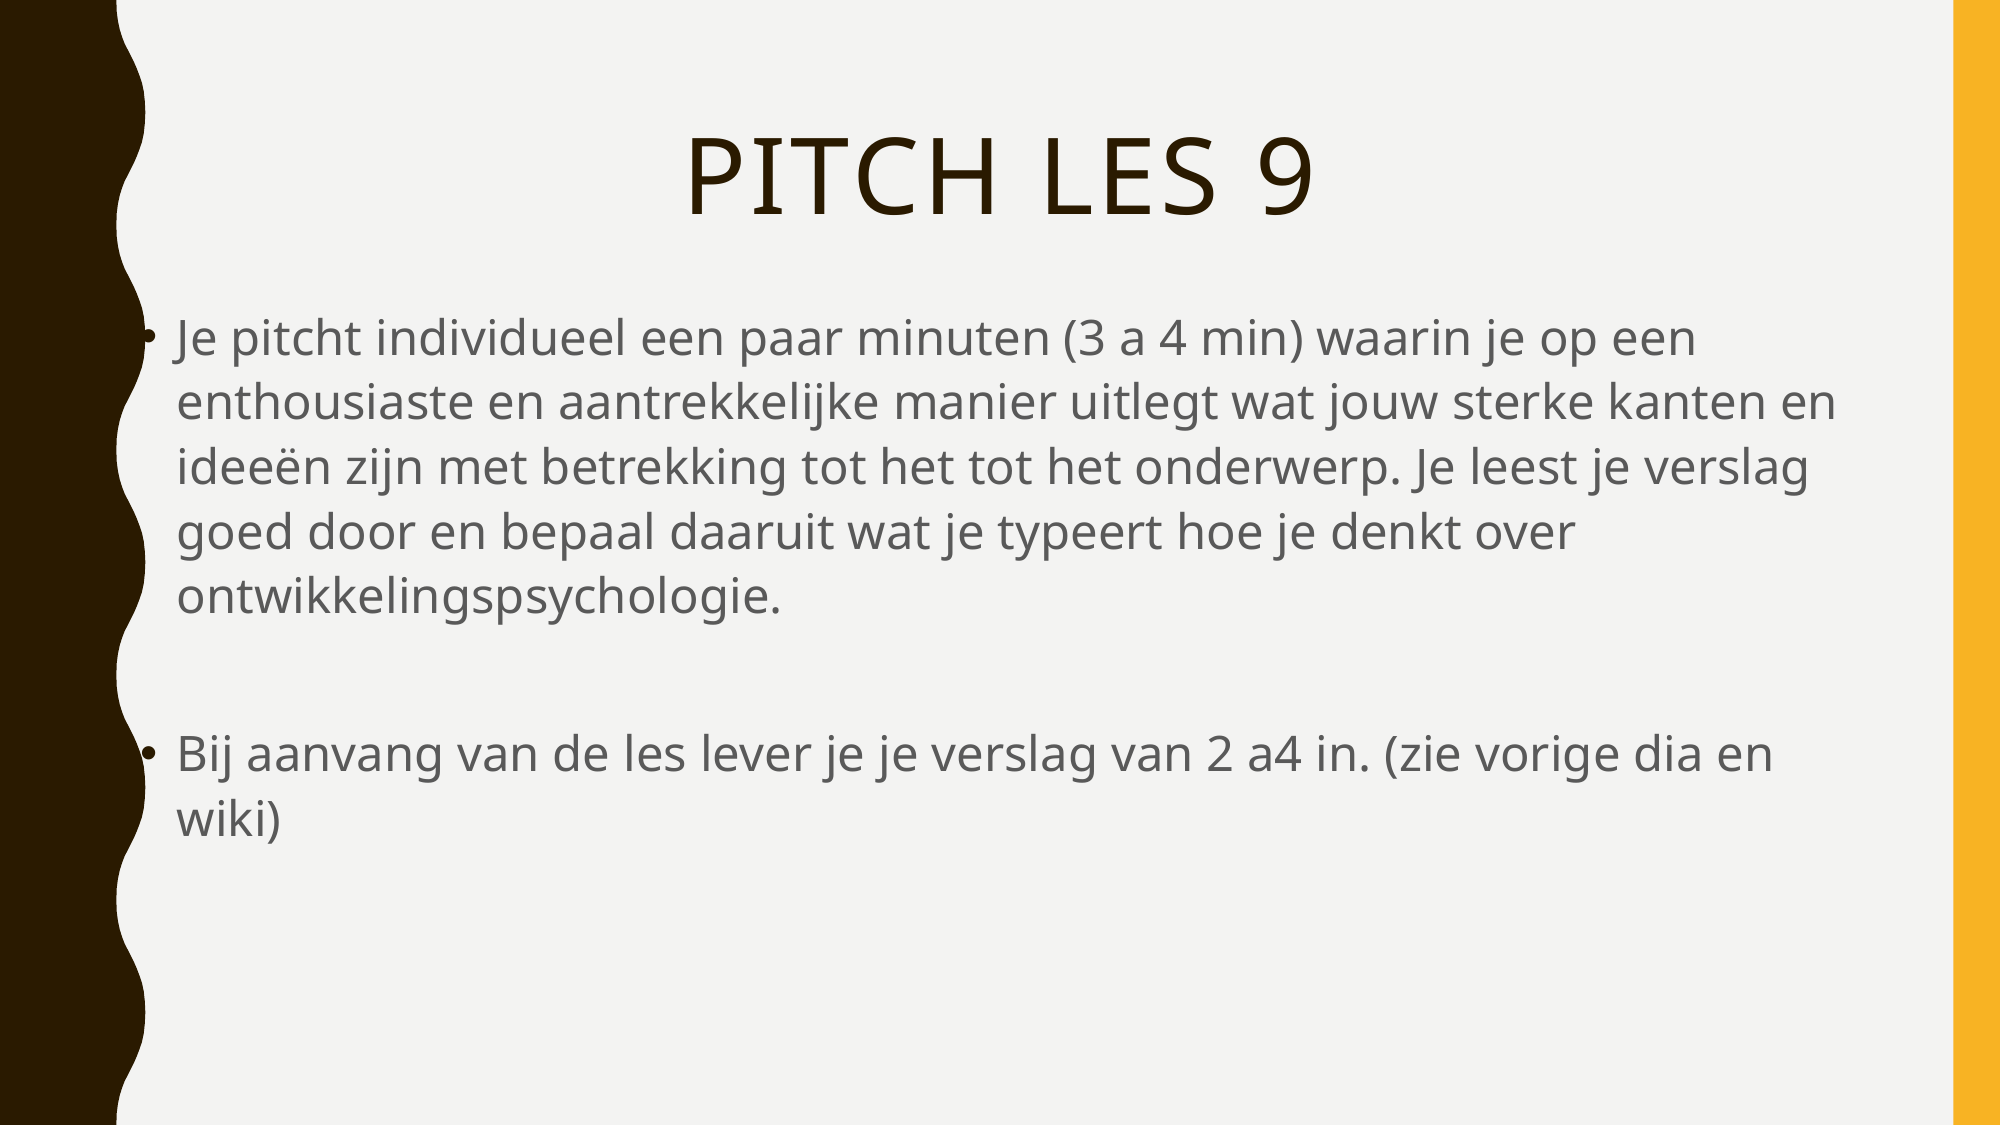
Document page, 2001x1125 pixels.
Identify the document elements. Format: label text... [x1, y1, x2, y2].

title Pitch les 9 [125, 62, 1875, 246]
list Je pitcht individueel een paar minuten (3 a 4 min) waarin je op een enthousiaste en aantrekkelijke manier uitlegt wat jouw sterke kanten en ideeën zijn met betrekking tot het tot het onderwerp. Je leest je verslag goed door en bepaal daaruit wat je typeert hoe je denkt over ontwikkelingspsychologie. Bij aanvang van de les lever je je verslag van 2 a4 in. (zie vorige dia en wiki) [125, 292, 1875, 858]
